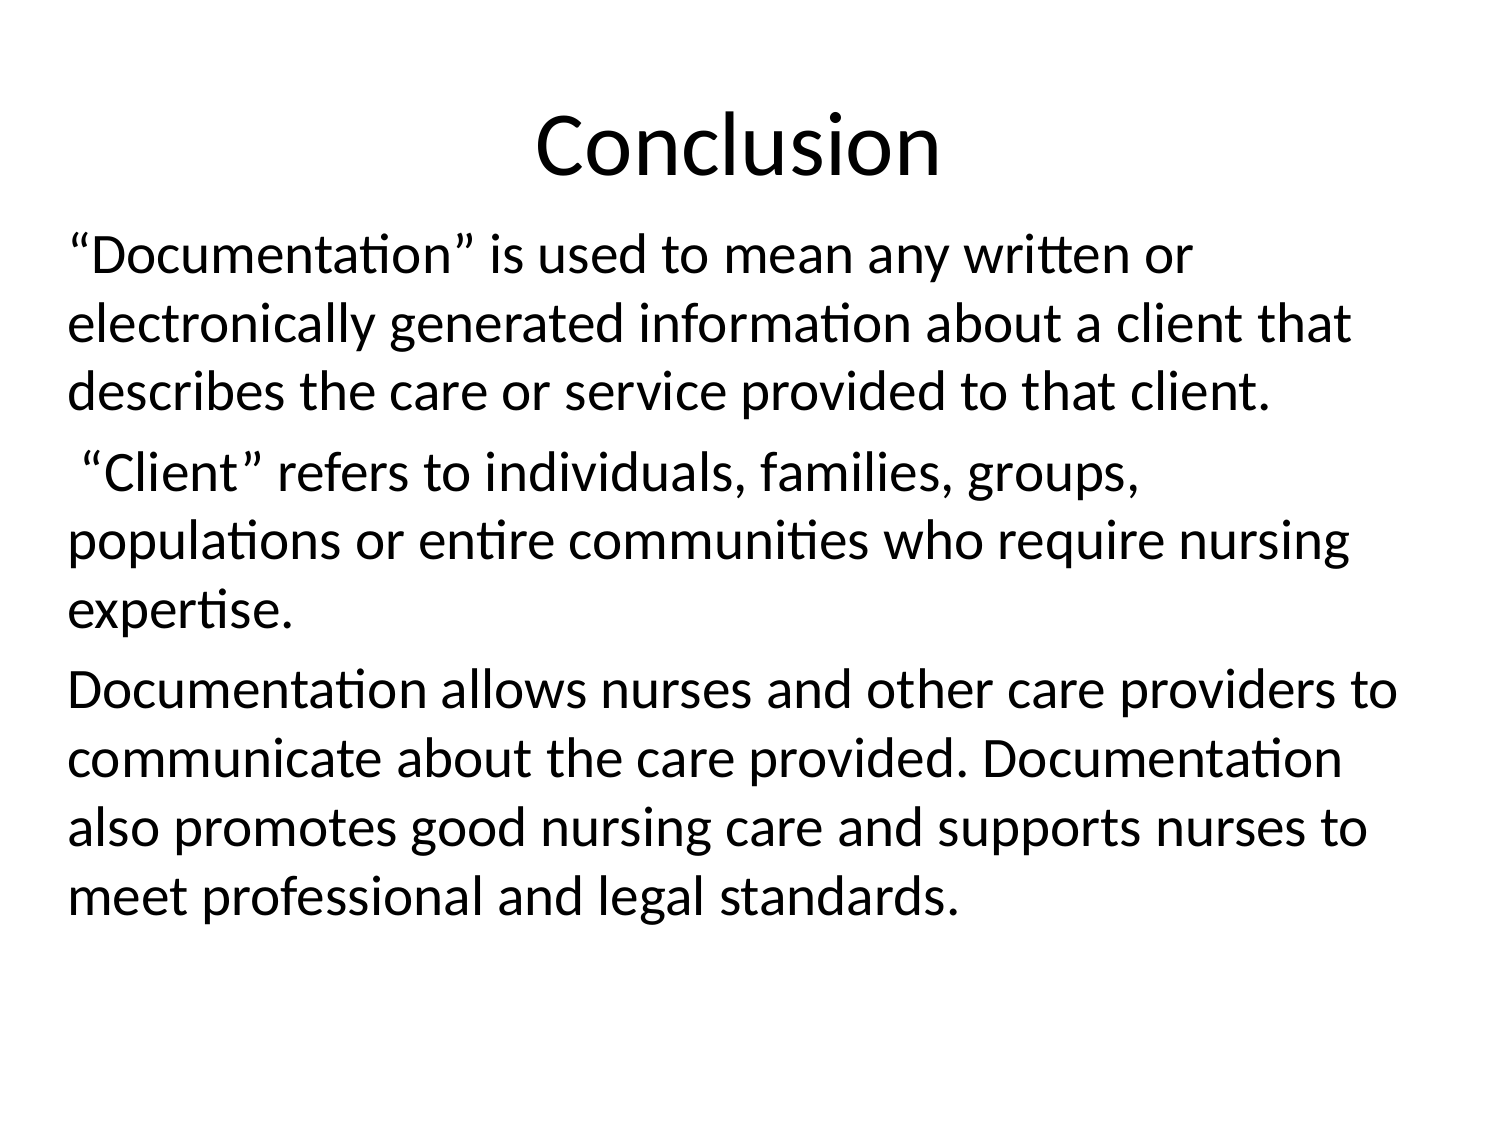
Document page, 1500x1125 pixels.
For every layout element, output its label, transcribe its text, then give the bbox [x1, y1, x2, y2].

list “Documentation” is used to mean any written or electronically generated information about a client that describes the care or service provided to that client. “Client” refers to individuals, families, groups, populations or entire communities who require nursing expertise. Documentation allows nurses and other care providers to communicate about the care provided. Documentation also promotes good nursing care and supports nurses to meet professional and legal standards. [52, 208, 1425, 1005]
title Conclusion [75, 45, 1425, 208]
